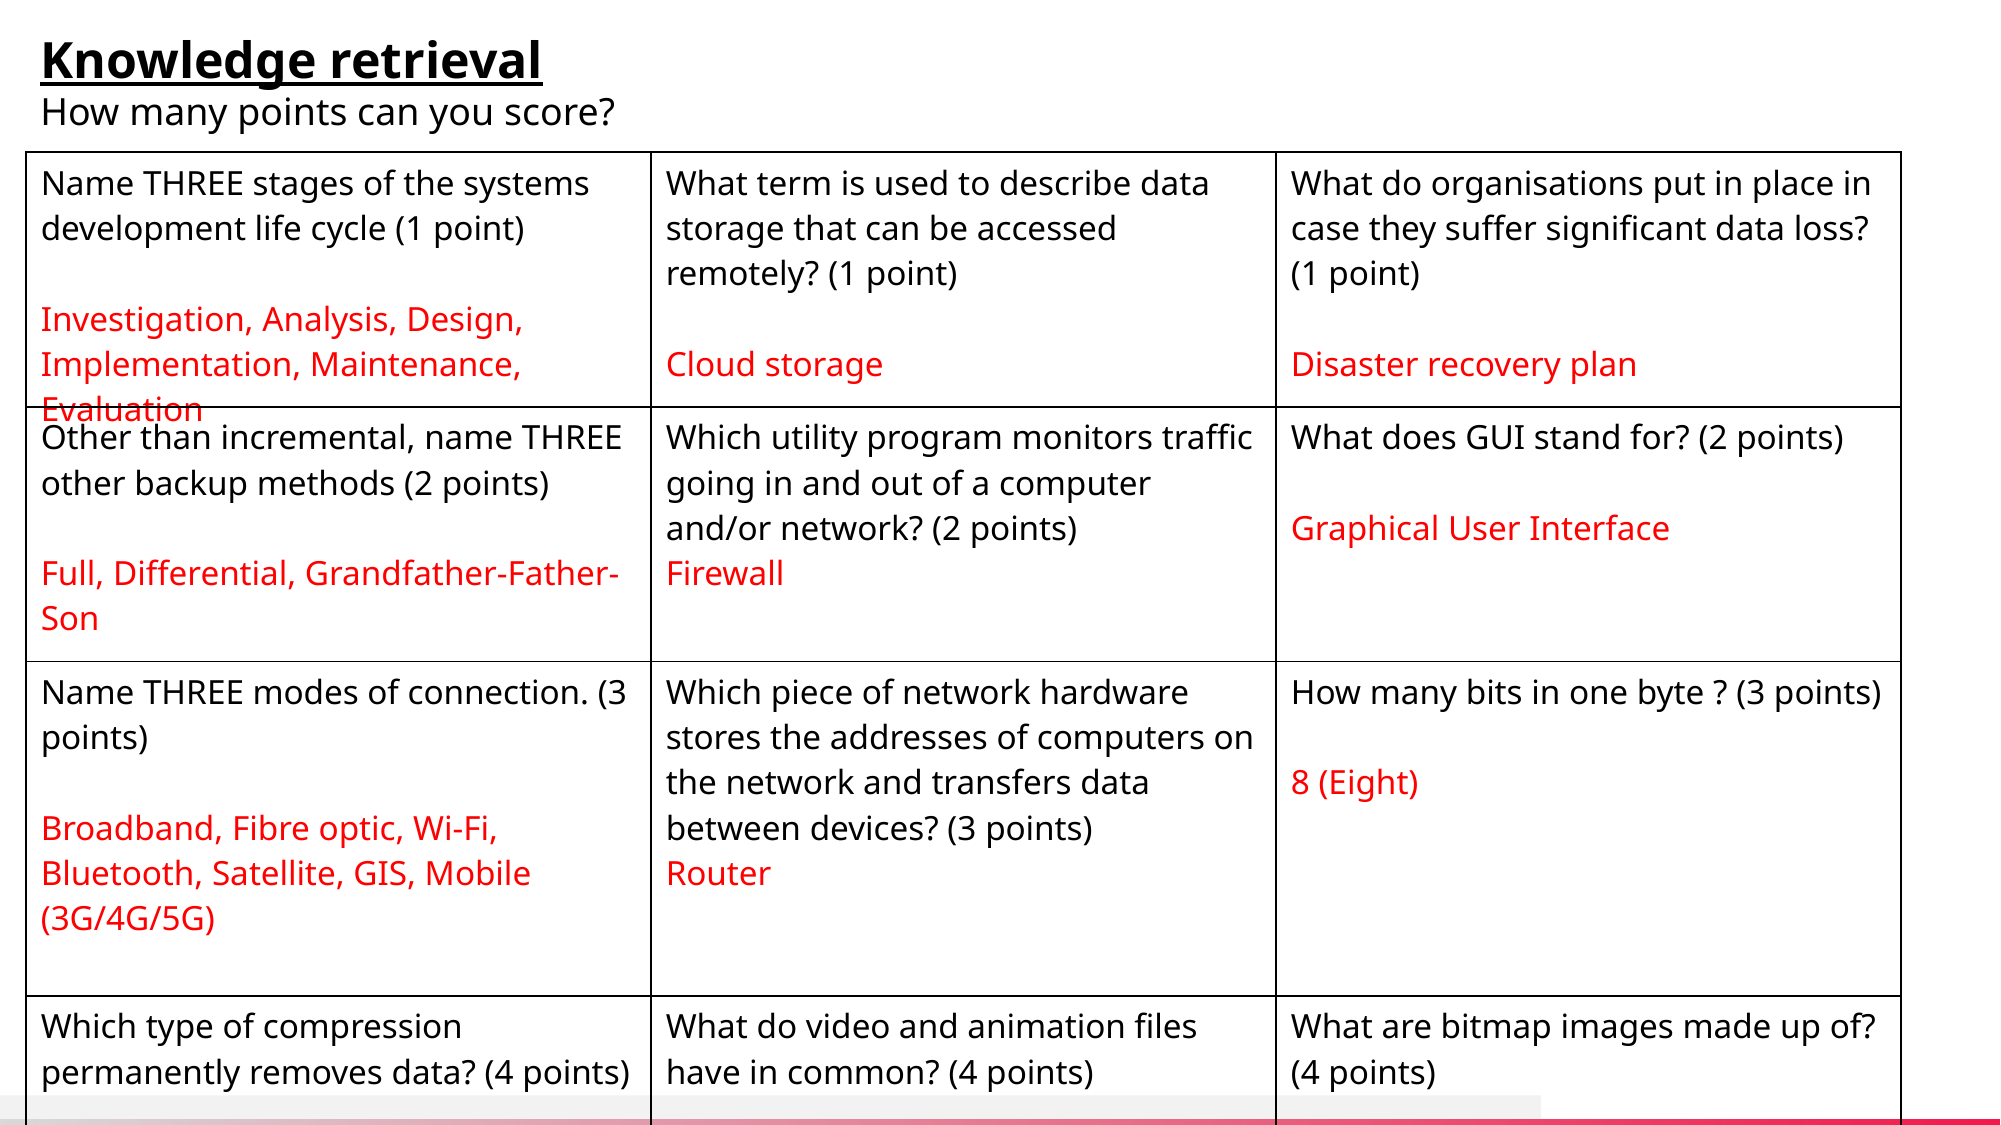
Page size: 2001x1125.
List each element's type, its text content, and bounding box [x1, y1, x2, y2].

table_cell What are bitmap images made up of? (4 points) Pixels [1277, 997, 1900, 1125]
table_header Name THREE stages of the systems development life cycle (1 point) Investigation, Analysis, Design, Implementation, Maintenance, Evaluation [27, 153, 650, 406]
table_header What term is used to describe data storage that can be accessed remotely? (1 point) Cloud storage [652, 153, 1275, 406]
table_cell Name THREE modes of connection. (3 points) Broadband, Fibre optic, Wi-Fi, Bluetooth, Satellite, GIS, Mobile (3G/4G/5G) [27, 662, 650, 995]
table_cell Which piece of network hardware stores the addresses of computers on the network and transfers data between devices? (3 points) Router [652, 662, 1275, 995]
table_cell What does GUI stand for? (2 points) Graphical User Interface [1277, 408, 1900, 661]
table_cell Which type of compression permanently removes data? (4 points) Lossy Compression [27, 997, 650, 1125]
text_box Knowledge retrieval How many points can you score? [25, 21, 1095, 141]
table_cell What do video and animation files have in common? (4 points) Moving image (files) [652, 997, 1275, 1125]
table_cell How many bits in one byte ? (3 points) 8 (Eight) [1277, 662, 1900, 995]
table_cell Other than incremental, name THREE other backup methods (2 points) Full, Differential, Grandfather-Father-Son [27, 408, 650, 661]
table_cell Which utility program monitors traffic going in and out of a computer and/or network? (2 points) Firewall [652, 408, 1275, 661]
table_header What do organisations put in place in case they suffer significant data loss? (1 point) Disaster recovery plan [1277, 153, 1900, 406]
